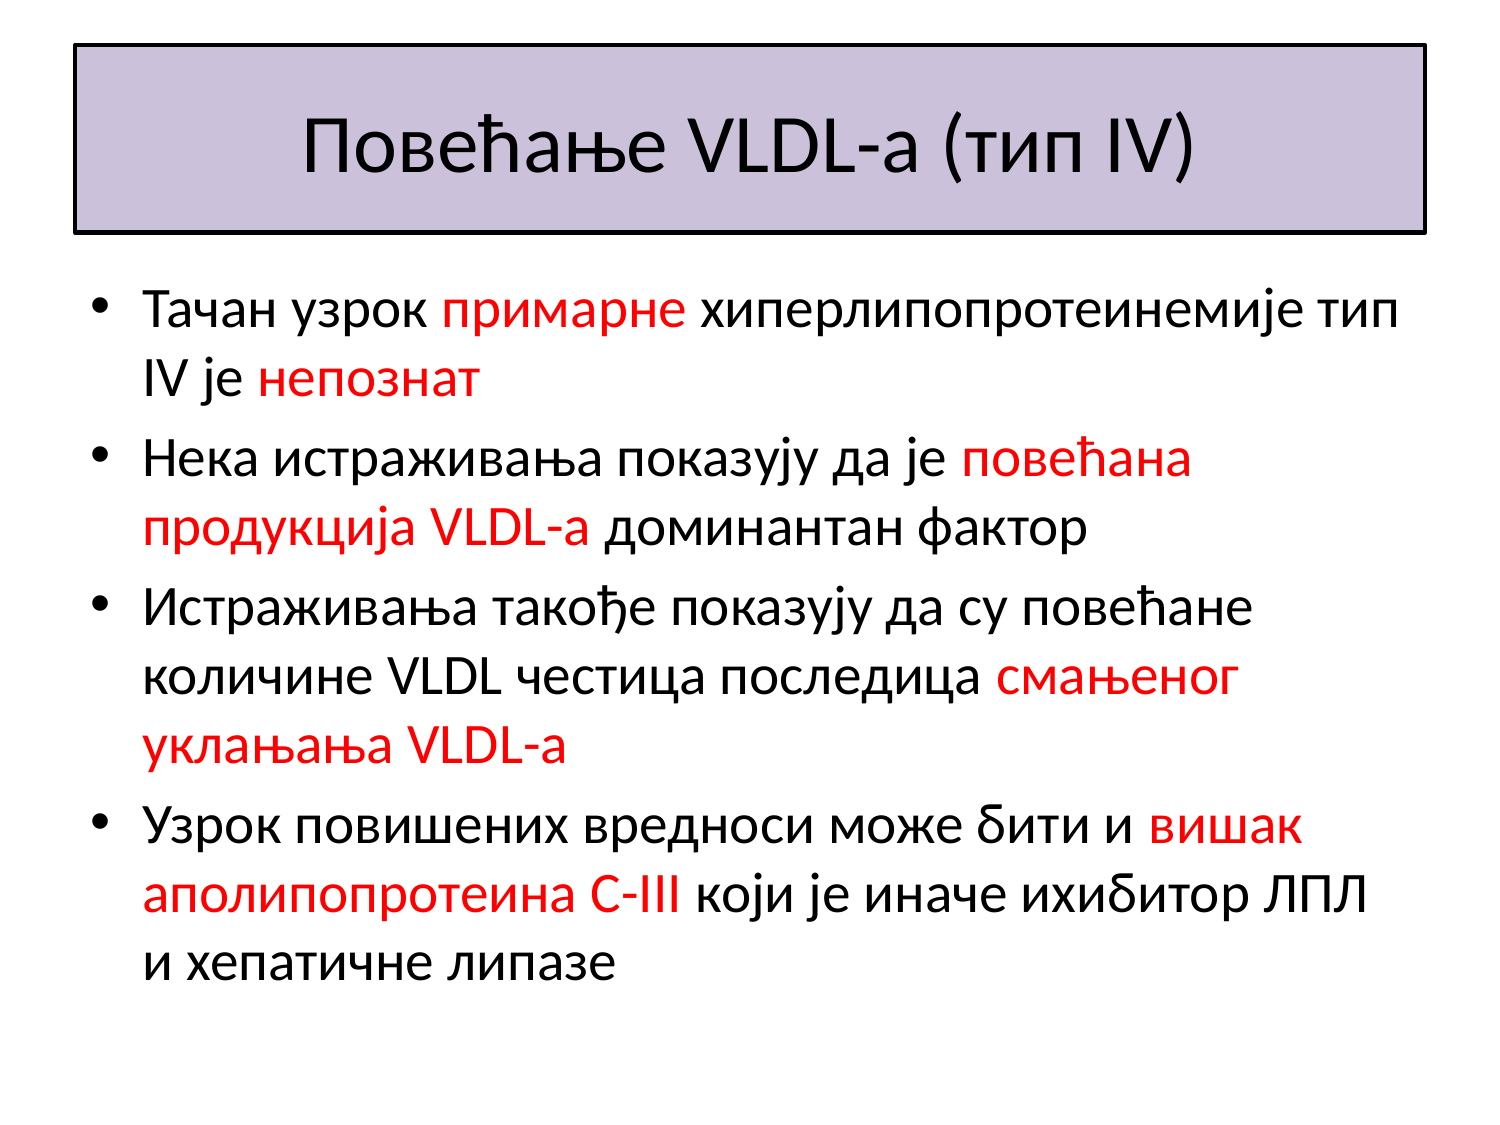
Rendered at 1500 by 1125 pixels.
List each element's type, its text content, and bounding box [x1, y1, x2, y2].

title Повећање VLDL-a (тип IV) [73, 43, 1427, 235]
list Тачан узрок примарне хиперлипопротеинемије тип IV је непознат Нека истраживања показују да је повећана продукција VLDL-a доминантан фактор Истраживања такође показују да су повећане количине VLDL честица последица смањеног уклањања VLDL-a Узрок повишених вредноси може бити и вишак аполипопротеина C-III који је иначе ихибитор ЛПЛ и хепатичне липазе [75, 262, 1425, 1005]
